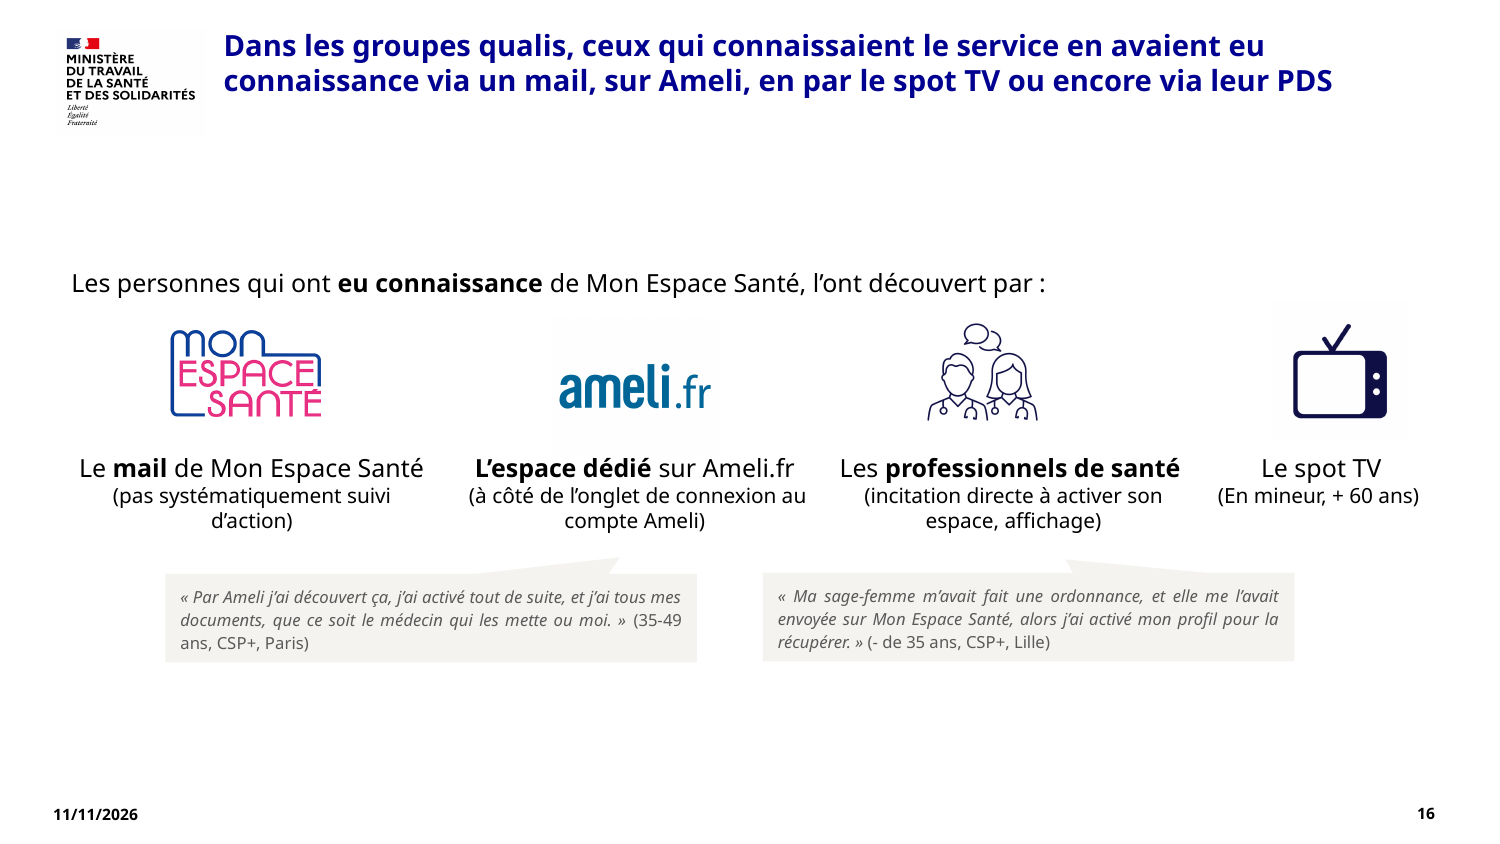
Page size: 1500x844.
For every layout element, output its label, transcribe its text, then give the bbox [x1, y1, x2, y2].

text_box L’espace dédié sur Ameli.fr (à côté de l’onglet de connexion au compte Ameli) [447, 445, 828, 541]
slide_number 16 [1213, 784, 1436, 844]
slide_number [53, 787, 252, 844]
text_box Dans les groupes qualis, ceux qui connaissaient le service en avaient eu connaissance via un mail, sur Ameli, en par le spot TV ou encore via leur PDS [193, 20, 1459, 109]
picture [550, 315, 719, 458]
text_box « Par Ameli j’ai découvert ça, j’ai activé tout de suite, et j’ai tous mes documents, que ce soit le médecin qui les mette ou moi. » (35-49 ans, CSP+, Paris) [165, 557, 697, 663]
picture [918, 308, 1047, 436]
text_box Les personnes qui ont eu connaissance de Mon Espace Santé, l’ont découvert par : [56, 255, 1387, 305]
picture [170, 330, 321, 418]
text_box Les professionnels de santé (incitation directe à activer son espace, affichage) [828, 445, 1205, 541]
picture [1271, 302, 1409, 440]
text_box Le spot TV (En mineur, + 60 ans) [1184, 445, 1458, 516]
text_box Le mail de Mon Espace Santé (pas systématiquement suivi d’action) [56, 445, 447, 541]
text_box « Ma sage-femme m’avait fait une ordonnance, et elle me l’avait envoyée sur Mon Espace Santé, alors j’ai activé mon profil pour la récupérer. » (- de 35 ans, CSP+, Lille) [762, 559, 1295, 662]
picture [55, 27, 207, 136]
